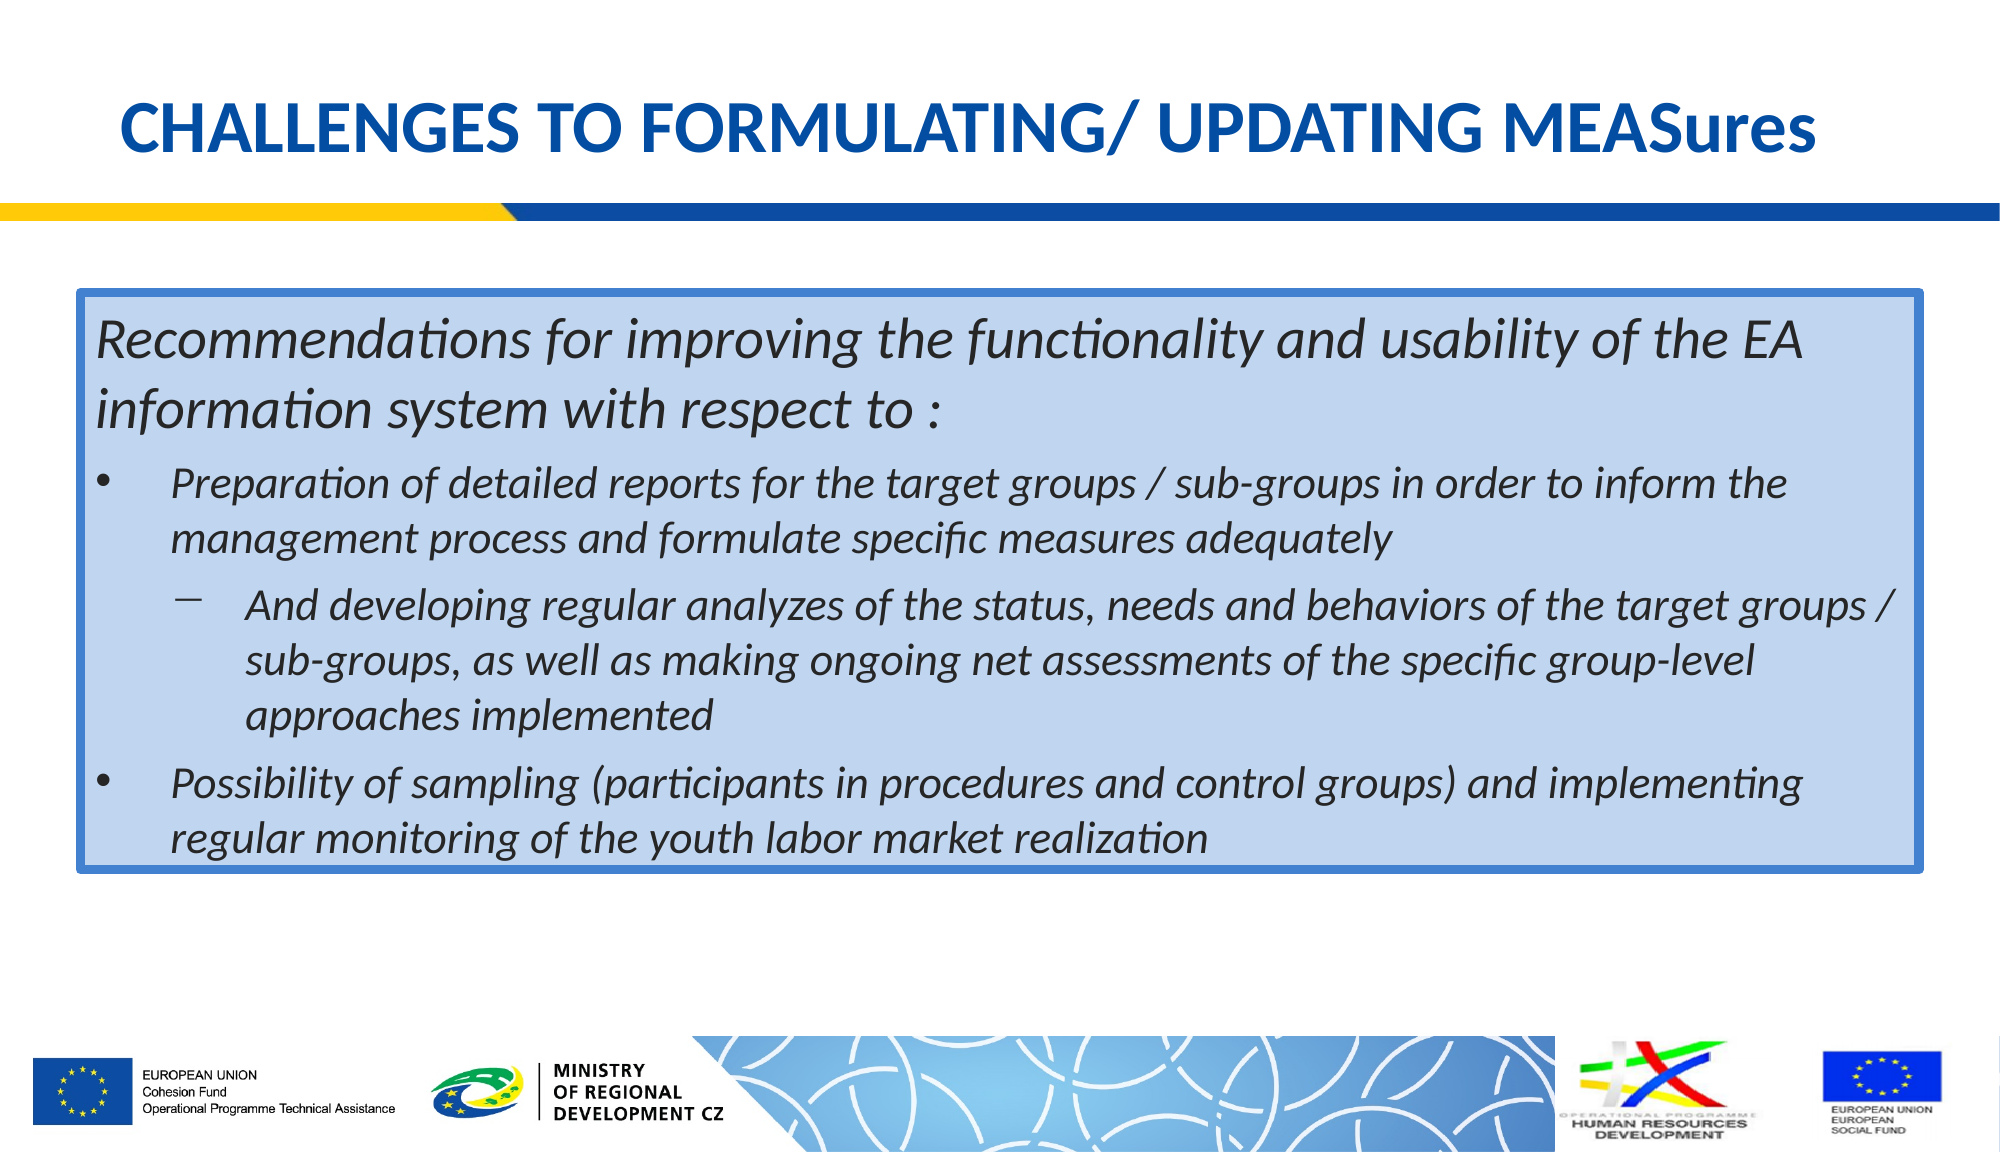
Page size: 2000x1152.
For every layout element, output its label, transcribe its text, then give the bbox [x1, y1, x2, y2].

picture [0, 1036, 2000, 1152]
title CHALLENGES TO FORMULATING/ UPDATING MEASures [99, 46, 1900, 198]
text_box Recommendations for improving the functionality and usability of the EA information system with respect to : Preparation of detailed reports for the target groups / sub-groups in order to inform the management process and formulate specific measures adequately And developing regular analyzes of the status, needs and behaviors of the target groups / sub-groups, as well as making ongoing net assessments of the specific group-level approaches implemented Possibility of sampling (participants in procedures and control groups) and implementing regular monitoring of the youth labor market realization [80, 292, 1920, 870]
picture [0, 203, 2000, 221]
